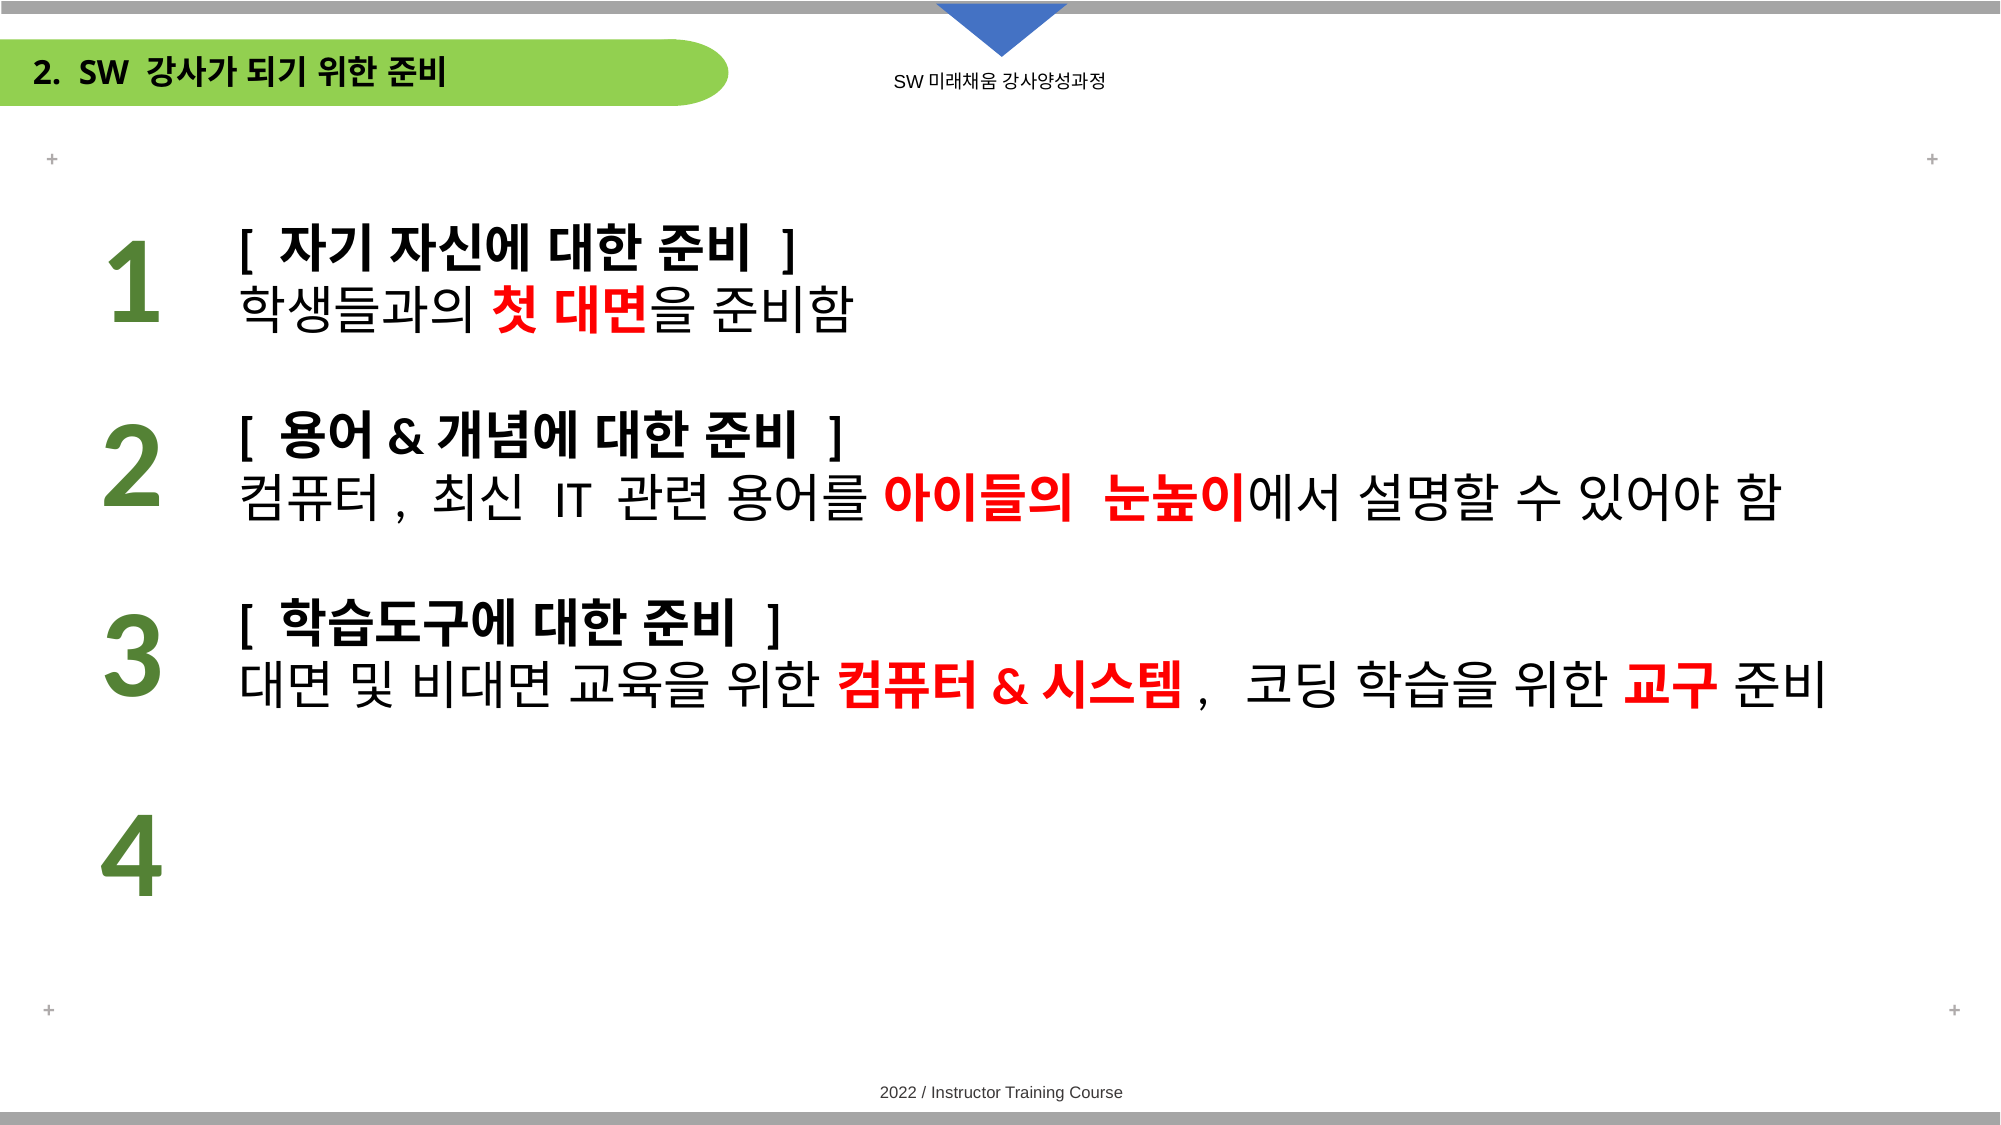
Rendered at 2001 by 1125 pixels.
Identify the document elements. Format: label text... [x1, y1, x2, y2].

text_box 4 [86, 764, 296, 930]
text_box 1 [86, 190, 296, 356]
text_box 3 [86, 563, 296, 729]
text_box 2 [86, 374, 296, 540]
title 2. SW 강사가 되기 위한 준비 [18, 41, 686, 107]
text_box [ 자기 자신에 대한 준비 ] 학생들과의 첫 대면을 준비함 [ 용어&개념에 대한 준비 ] 컴퓨터, 최신 IT 관련 용어를 아이들의 눈높이에서 설명할 수 있어야 함 [ 학습도구에 대한 준비 ] 대면 및 비대면 교육을 위한 컴퓨터&시스템, 코딩 학습을 위한 교구 준비 [ 학습 운영에 대한 준비 ] 학습 중간에 필요한 소소한 이벤트, 피드백 방법 [223, 207, 1938, 910]
